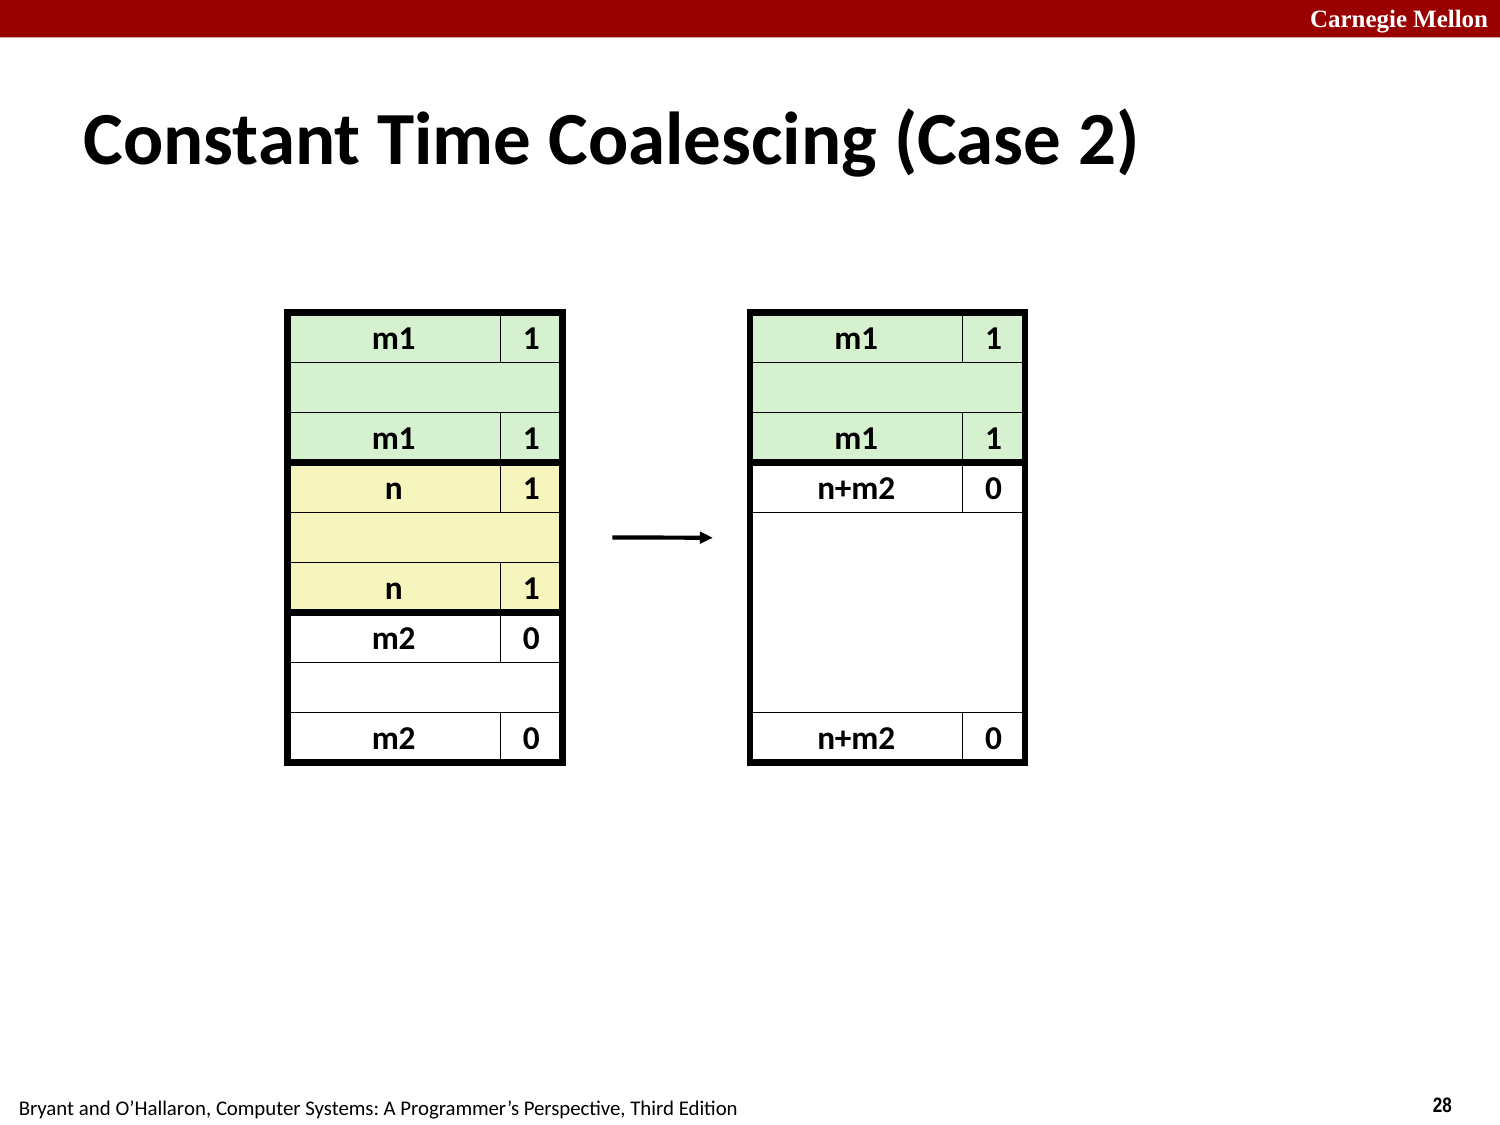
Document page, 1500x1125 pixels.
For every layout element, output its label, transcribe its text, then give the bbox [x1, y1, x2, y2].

text_box [287, 612, 563, 763]
title Constant Time Coalescing (Case 2) [68, 87, 1432, 182]
text_box [287, 312, 563, 462]
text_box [612, 312, 1026, 763]
text_box [287, 462, 563, 612]
